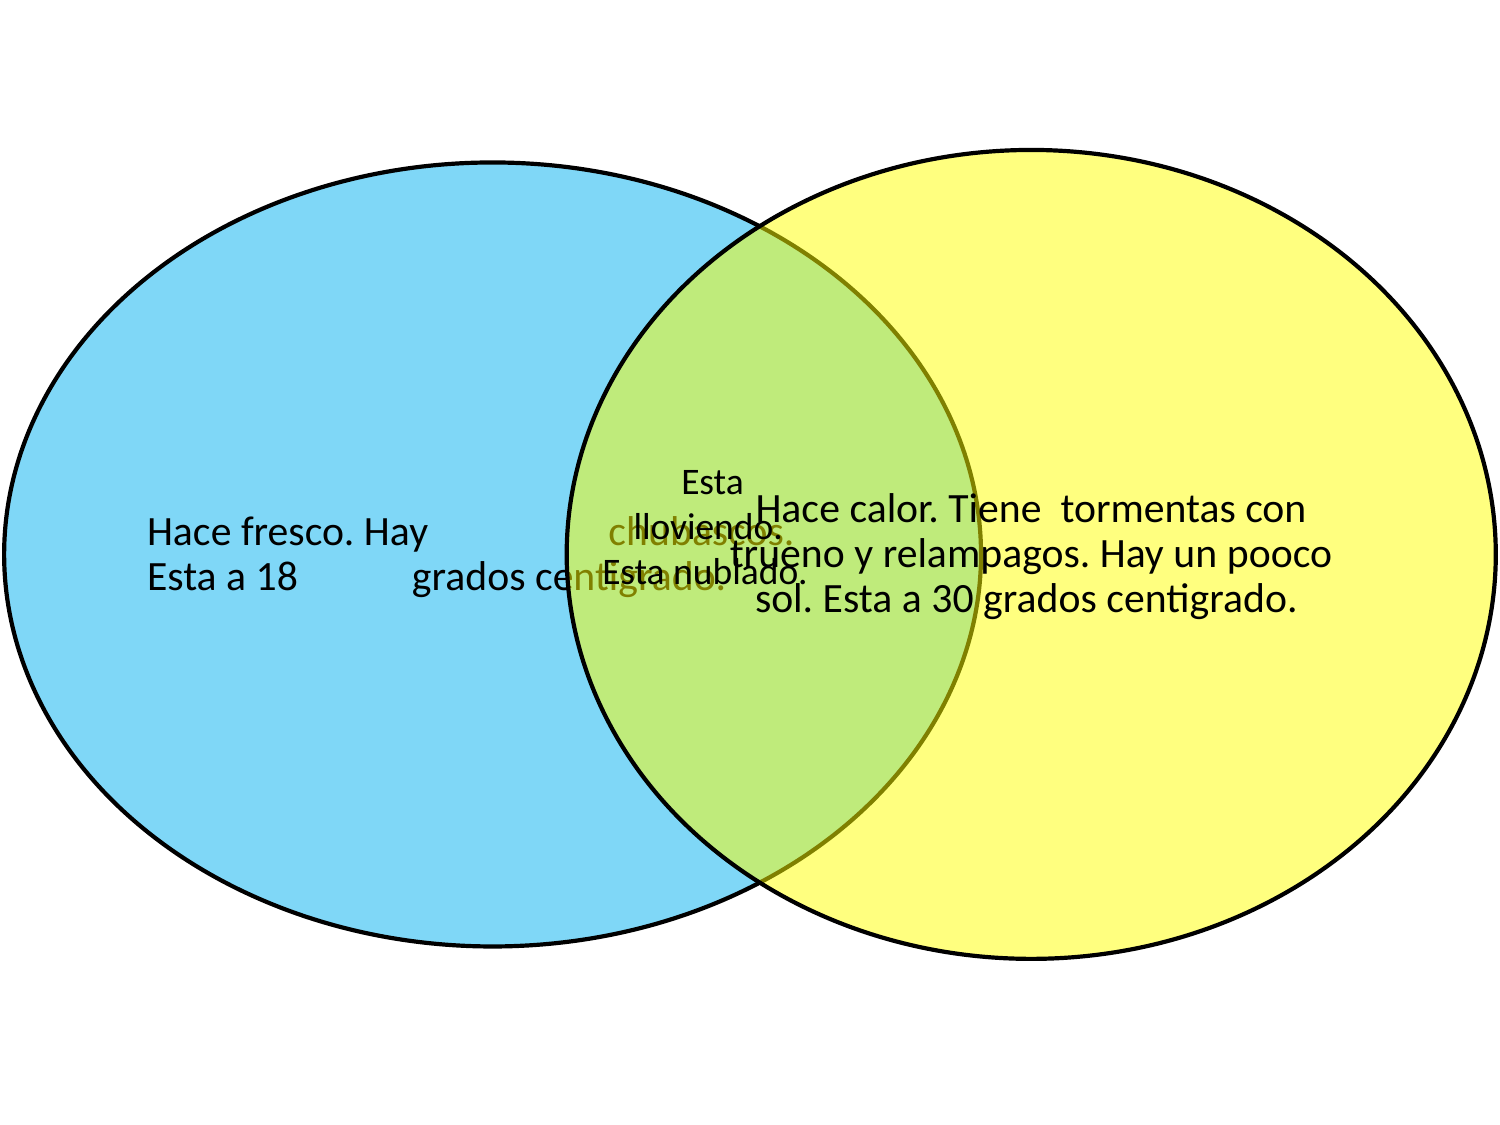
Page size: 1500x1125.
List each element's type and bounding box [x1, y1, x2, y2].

text_box [49, 62, 1463, 1038]
